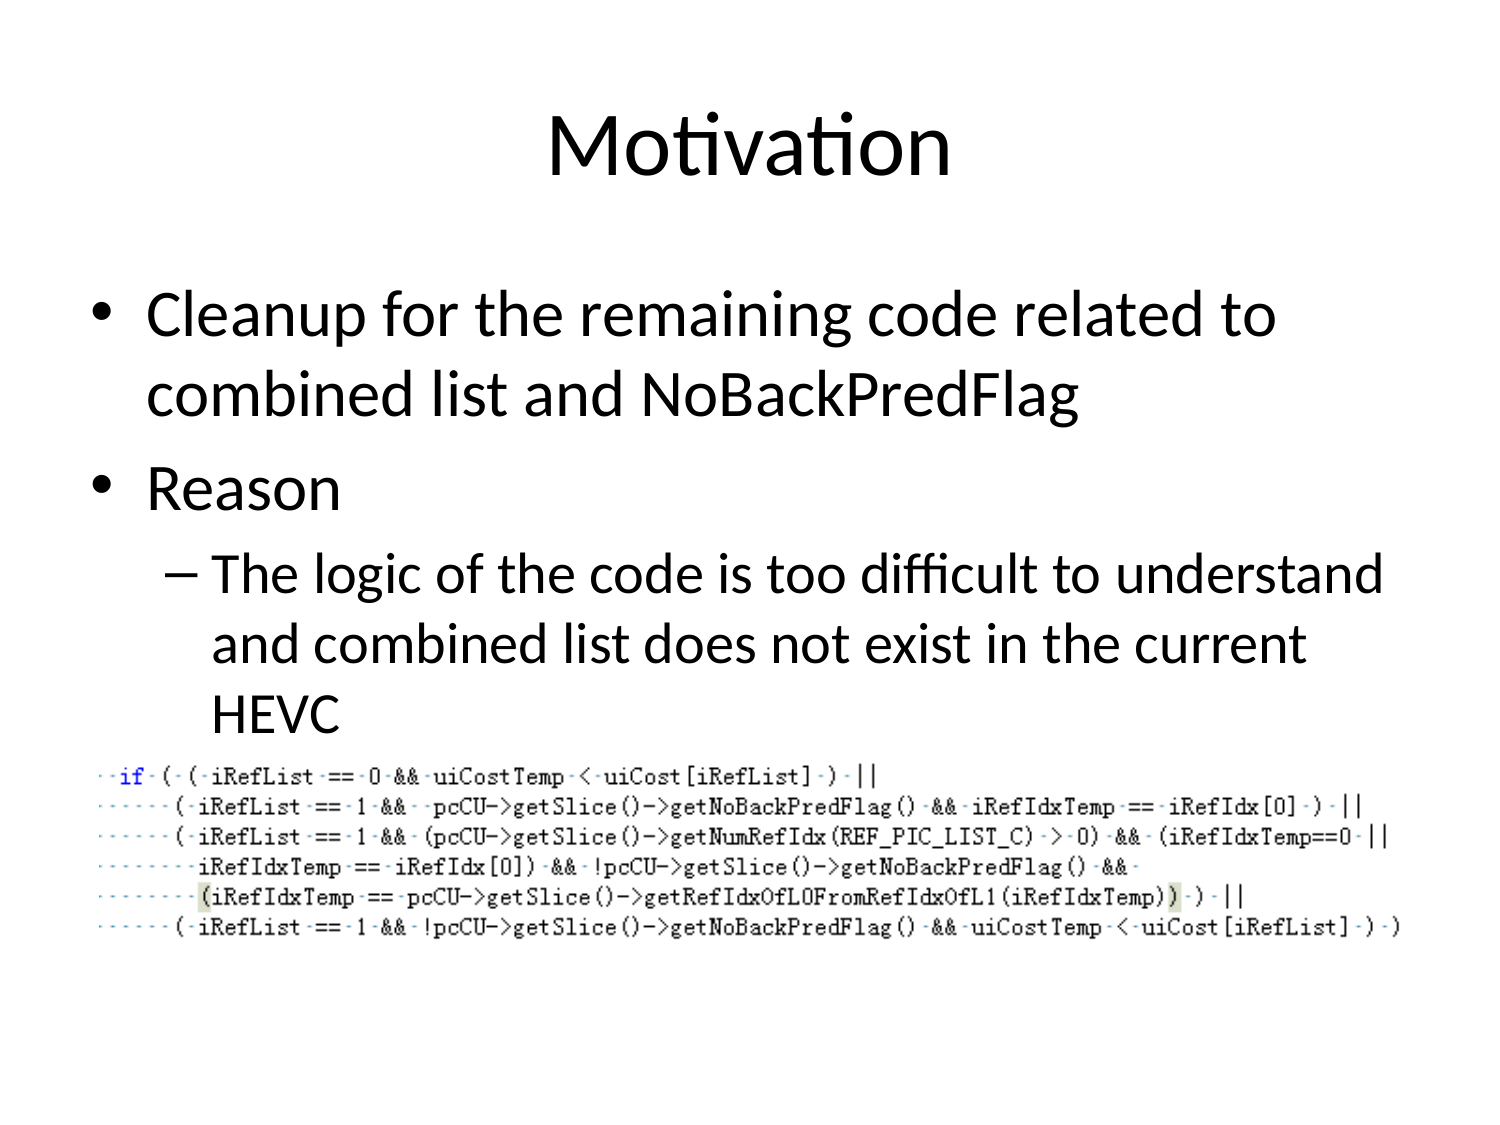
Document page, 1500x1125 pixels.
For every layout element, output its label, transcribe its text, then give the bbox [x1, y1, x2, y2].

list Cleanup for the remaining code related to combined list and NoBackPredFlag Reason The logic of the code is too difficult to understand and combined list does not exist in the current HEVC [75, 262, 1425, 1005]
picture [99, 751, 1416, 941]
title Motivation [75, 45, 1425, 233]
